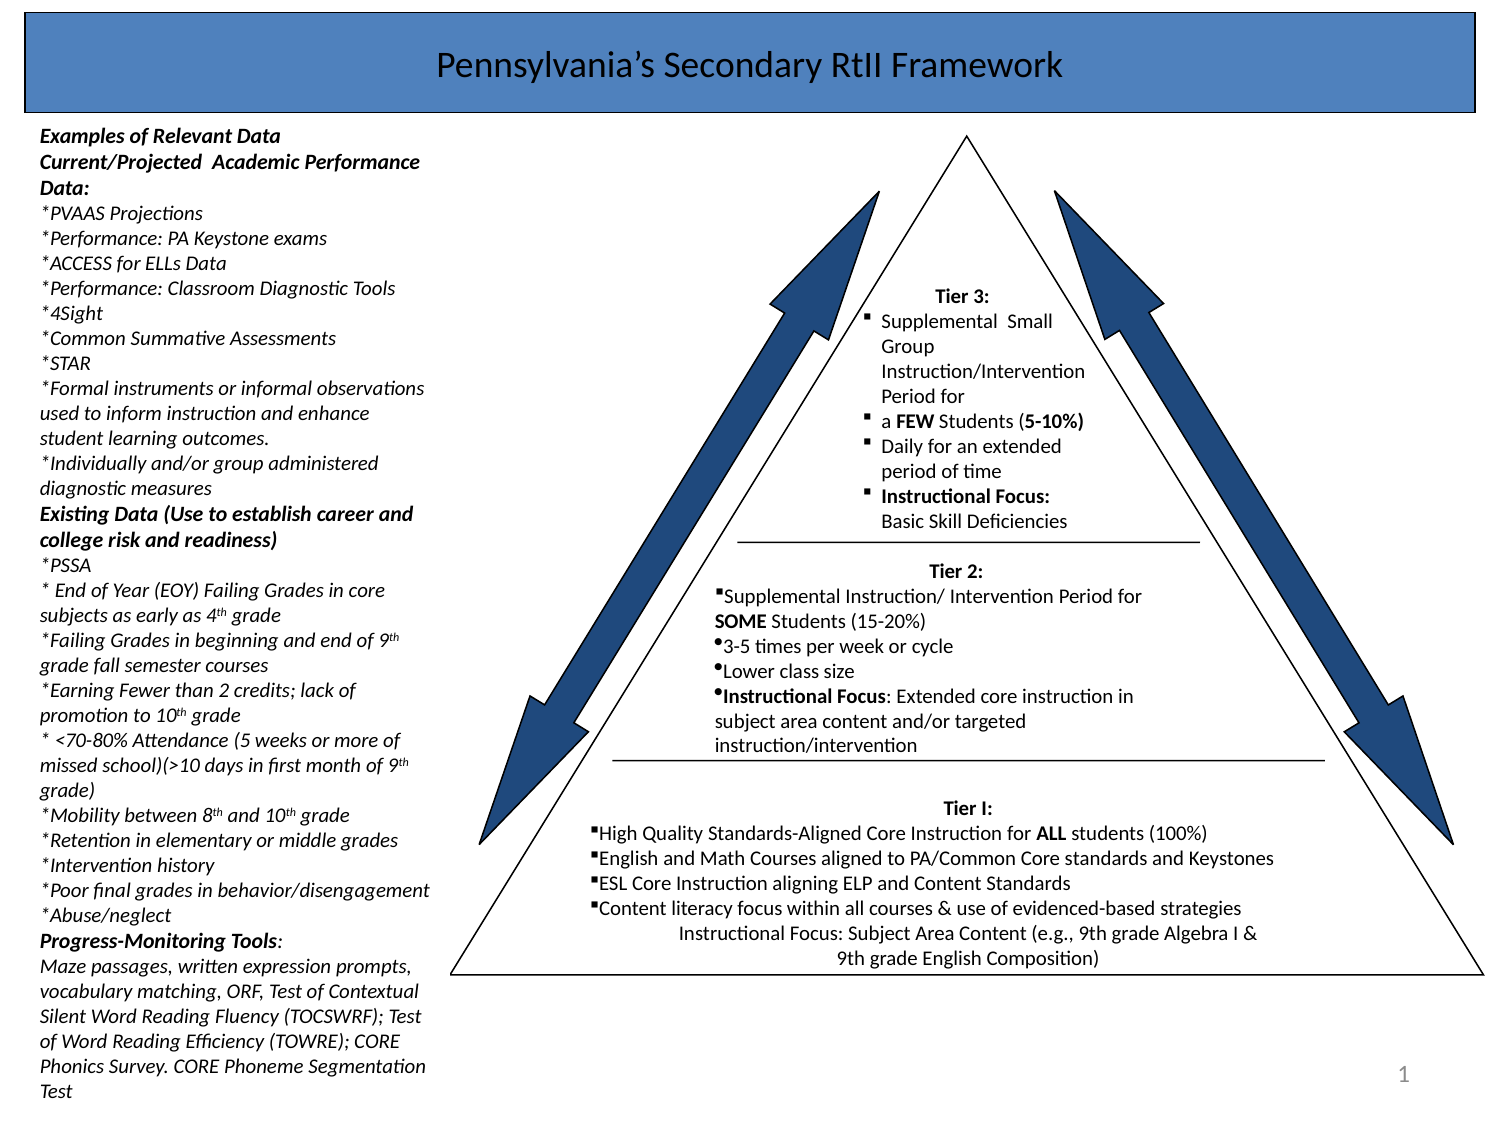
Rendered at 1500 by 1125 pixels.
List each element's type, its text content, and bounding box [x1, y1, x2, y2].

text_box [479, 603, 607, 845]
text_box [645, 191, 880, 540]
text_box Examples of Relevant Data Current/Projected Academic Performance Data: *PVAAS Projections *Performance: PA Keystone exams *ACCESS for ELLs Data *Performance: Classroom Diagnostic Tools *4Sight *Common Summative Assessments *STAR *Formal instruments or informal observations used to inform instruction and enhance student learning outcomes. *Individually and/or group administered diagnostic measures Existing Data (Use to establish career and college risk and readiness) *PSSA * End of Year (EOY) Failing Grades in core subjects as early as 4th grade *Failing Grades in beginning and end of 9th grade fall semester courses *Earning Fewer than 2 credits; lack of promotion to 10th grade * <70-80% Attendance (5 weeks or more of missed school)(>10 days in first month of 9th grade) *Mobility between 8th and 10th grade *Retention in elementary or middle grades *Intervention history *Poor final grades in behavior/disengagement *Abuse/neglect Progress-Monitoring Tools: Maze passages, written expression prompts, vocabulary matching, ORF, Test of Contextual Silent Word Reading Fluency (TOCSWRF); Test of Word Reading Efficiency (TOWRE); CORE Phonics Survey. CORE Phoneme Segmentation Test [24, 113, 450, 1111]
text_box [1329, 607, 1454, 845]
text_box [1126, 394, 1216, 540]
text_box [717, 408, 799, 540]
text_box Tier 3: Supplemental Small Group Instruction/Intervention Period for a FEW Students (5-10%) Daily for an extended period of time Instructional Focus: Basic Skill Deficiencies [799, 275, 1126, 540]
slide_number 1 [1074, 1042, 1425, 1103]
text_box Tier I: High Quality Standards-Aligned Core Instruction for ALL students (100%) English and Math Courses aligned to PA/Common Core standards and Keystones ESL Core Instruction aligning ELP and Content Standards Content literacy focus within all courses & use of evidenced-based strategies Instructional Focus: Subject Area Content (e.g., 9th grade Algebra I & 9th grade English Composition) [575, 787, 1362, 986]
text_box [450, 720, 1484, 975]
text_box [1054, 190, 1288, 540]
text_box Pennsylvania’s Secondary RtII Framework [24, 12, 1475, 113]
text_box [612, 542, 1326, 761]
text_box [881, 136, 1053, 275]
